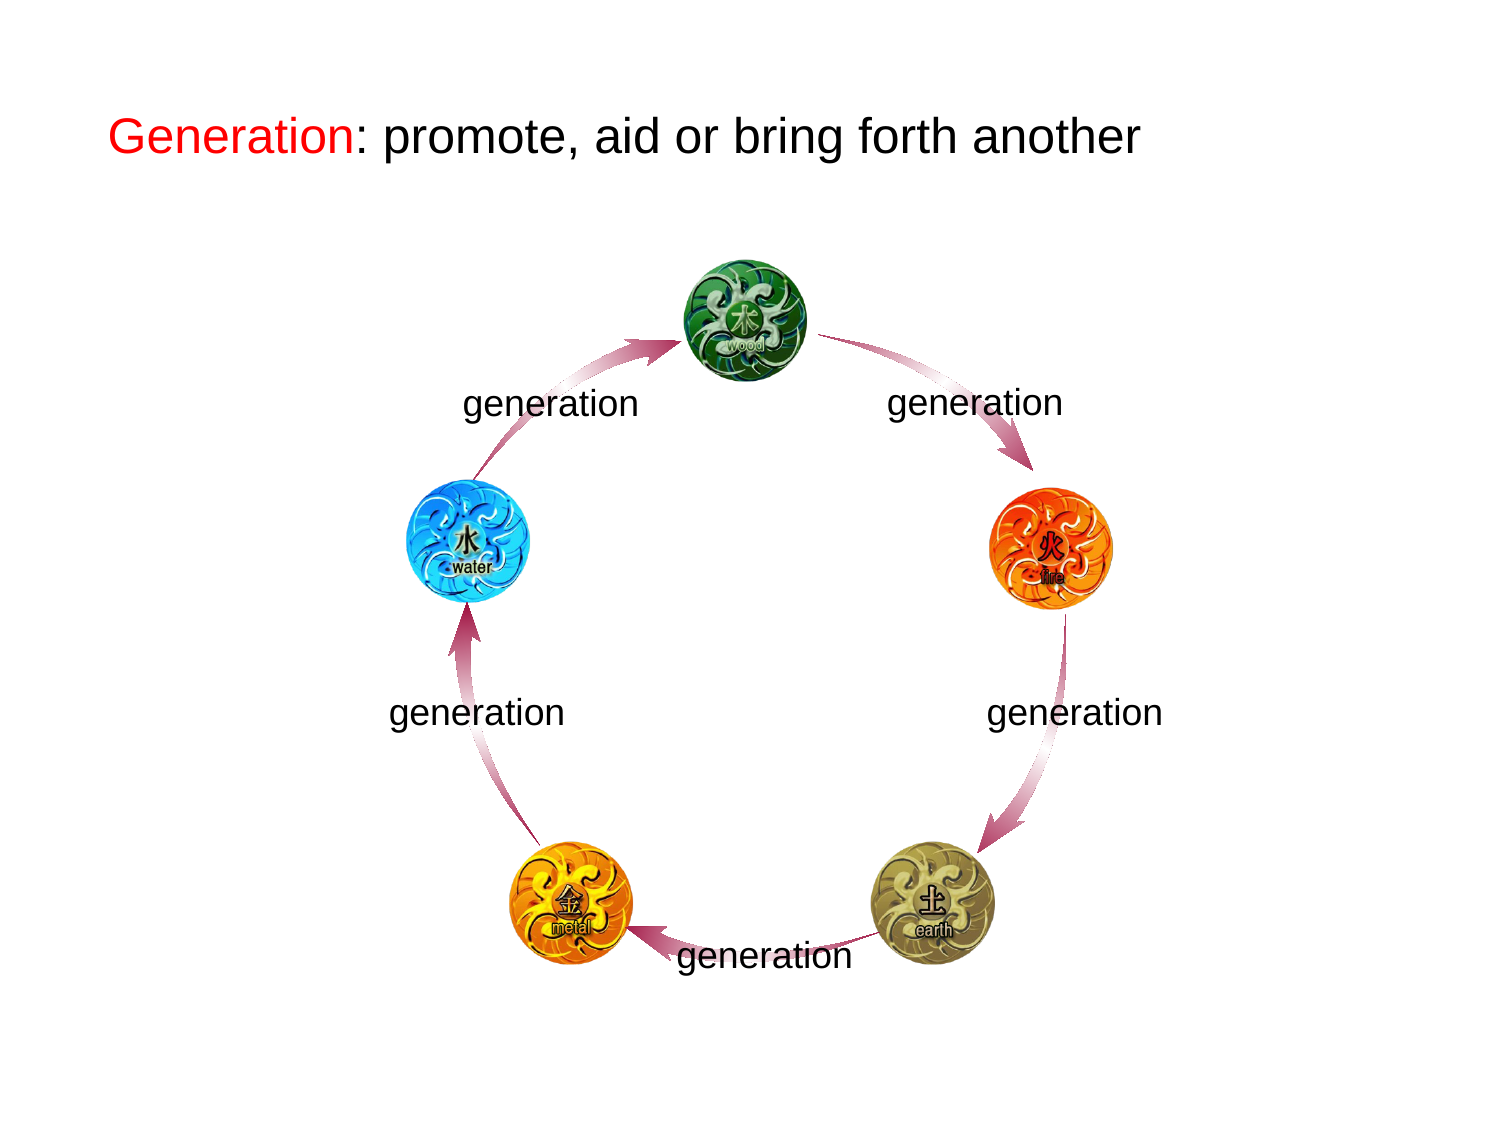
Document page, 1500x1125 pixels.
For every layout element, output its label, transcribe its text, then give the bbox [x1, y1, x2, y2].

text_box Generation: promote, aid or bring forth another [92, 96, 1186, 171]
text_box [373, 253, 1190, 985]
